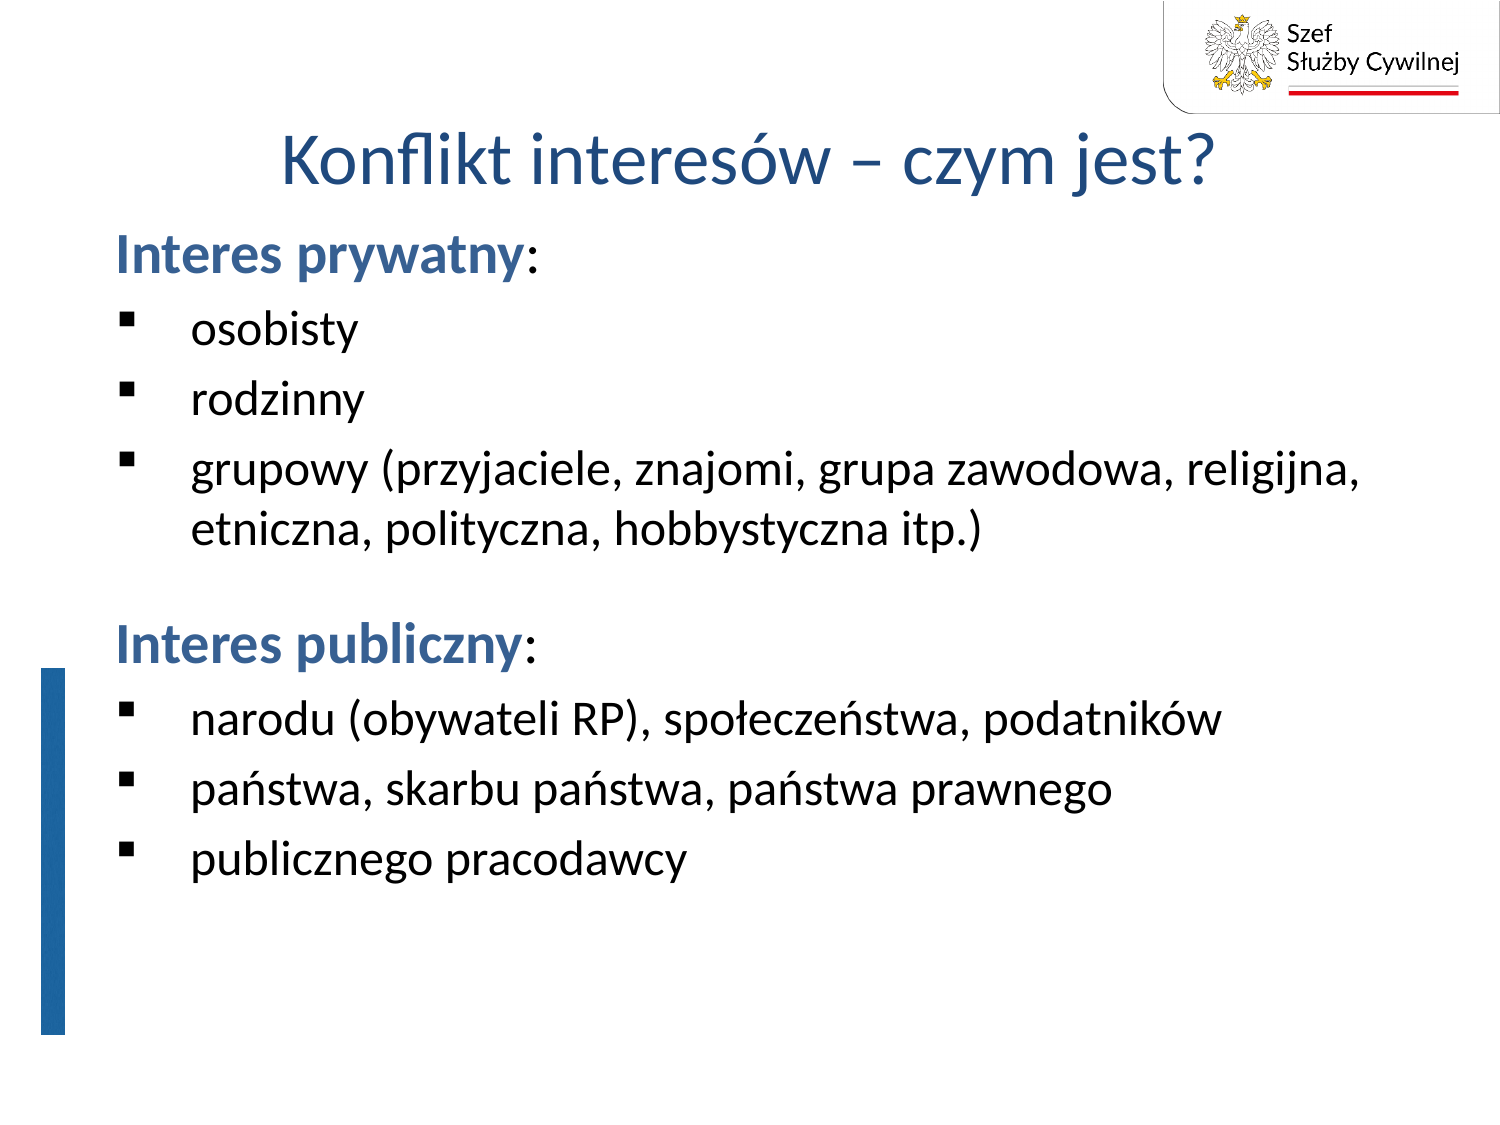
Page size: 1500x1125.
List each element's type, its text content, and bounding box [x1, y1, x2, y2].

text_box Interes publiczny: narodu (obywateli RP), społeczeństwa, podatników państwa, skarbu państwa, państwa prawnego publicznego pracodawcy [100, 597, 1400, 1012]
picture [41, 668, 65, 1035]
title Konflikt interesów – czym jest? [100, 101, 1400, 208]
list Interes prywatny: osobisty rodzinny grupowy (przyjaciele, znajomi, grupa zawodowa, religijna, etniczna, polityczna, hobbystyczna itp.) [100, 208, 1401, 622]
picture [1163, 0, 1500, 114]
